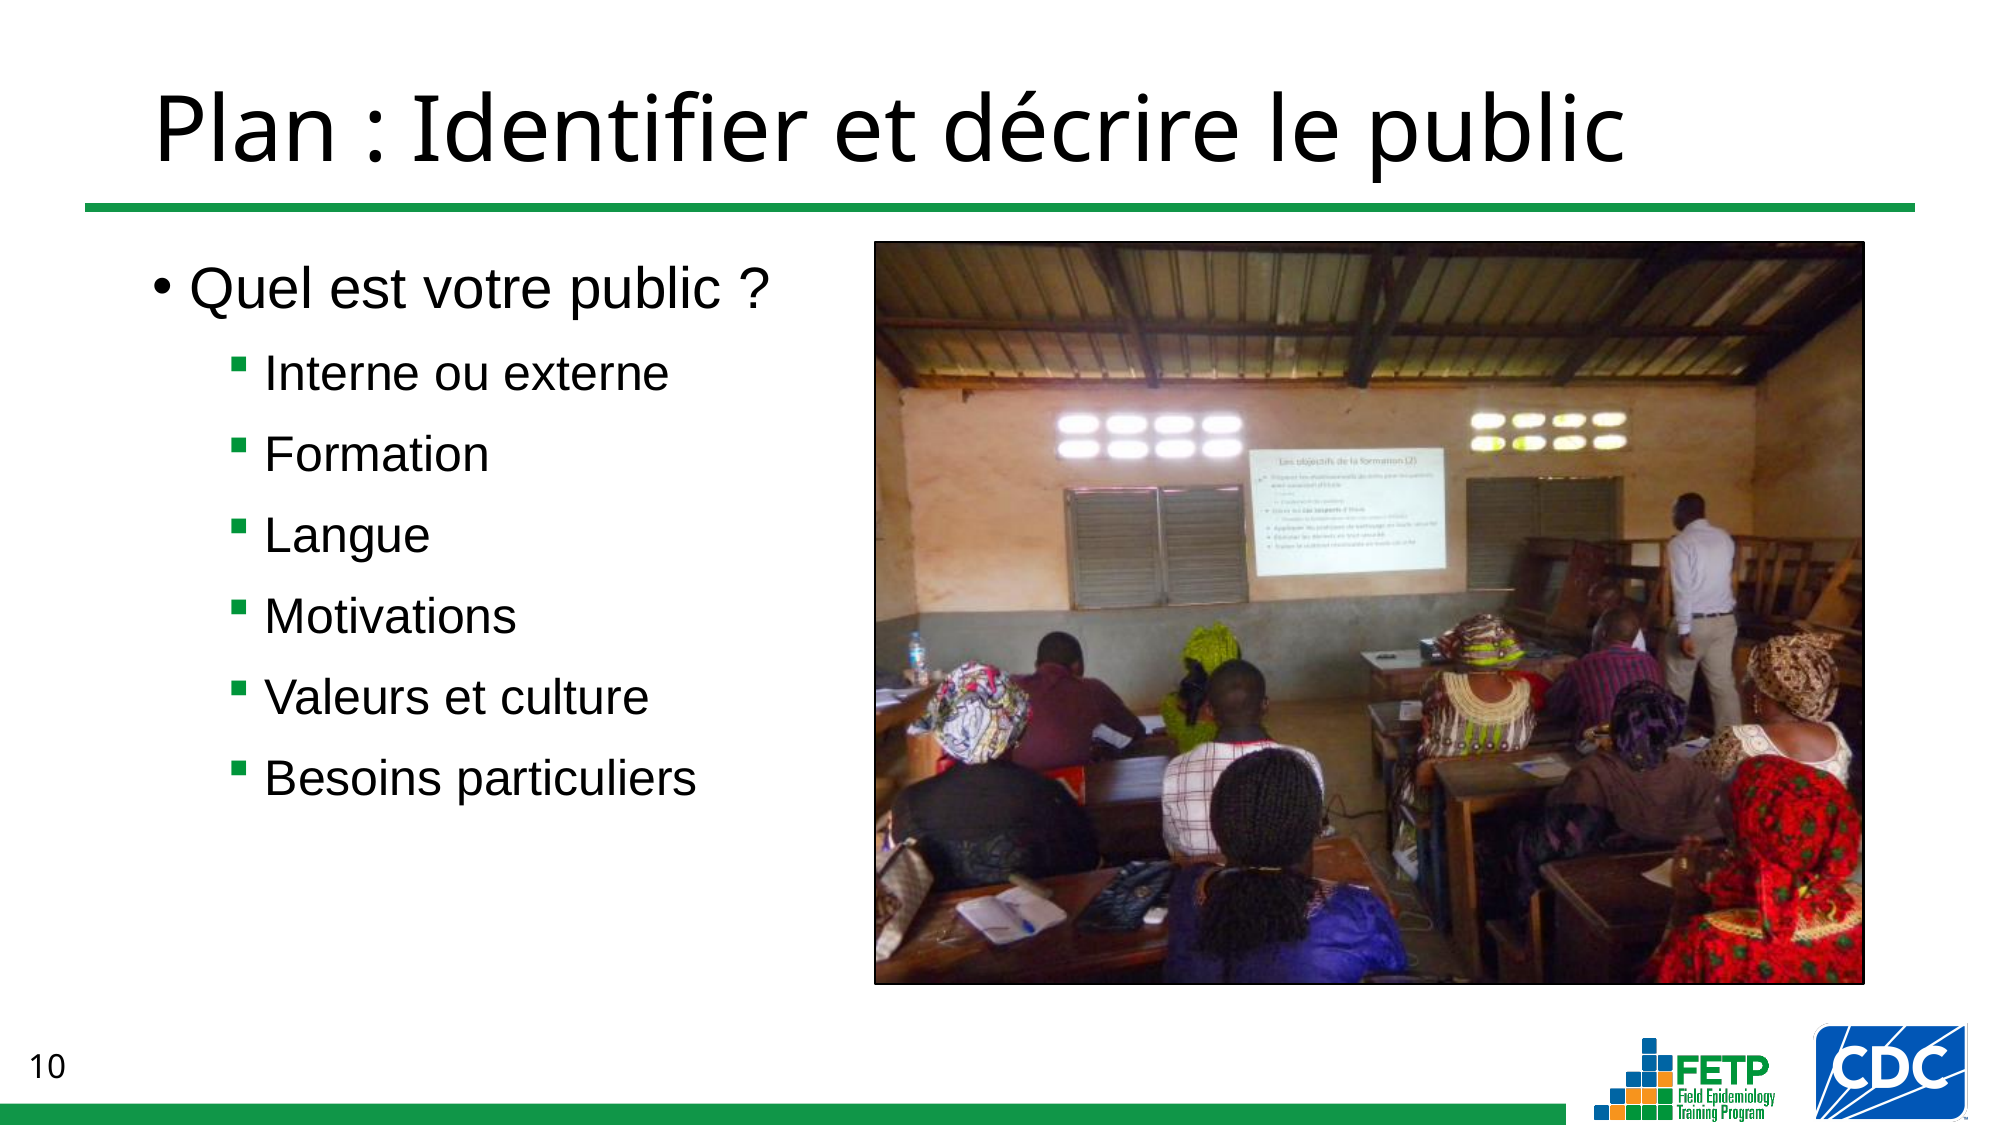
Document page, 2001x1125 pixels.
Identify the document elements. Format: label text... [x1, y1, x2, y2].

title Plan : Identifier et décrire le public [137, 75, 1863, 207]
picture [1594, 1038, 1775, 1122]
list Quel est votre public ? Interne ou externe Formation Langue Motivations Valeurs et culture Besoins particuliers [137, 242, 838, 1004]
picture [1813, 1023, 1968, 1122]
picture [875, 242, 1863, 983]
